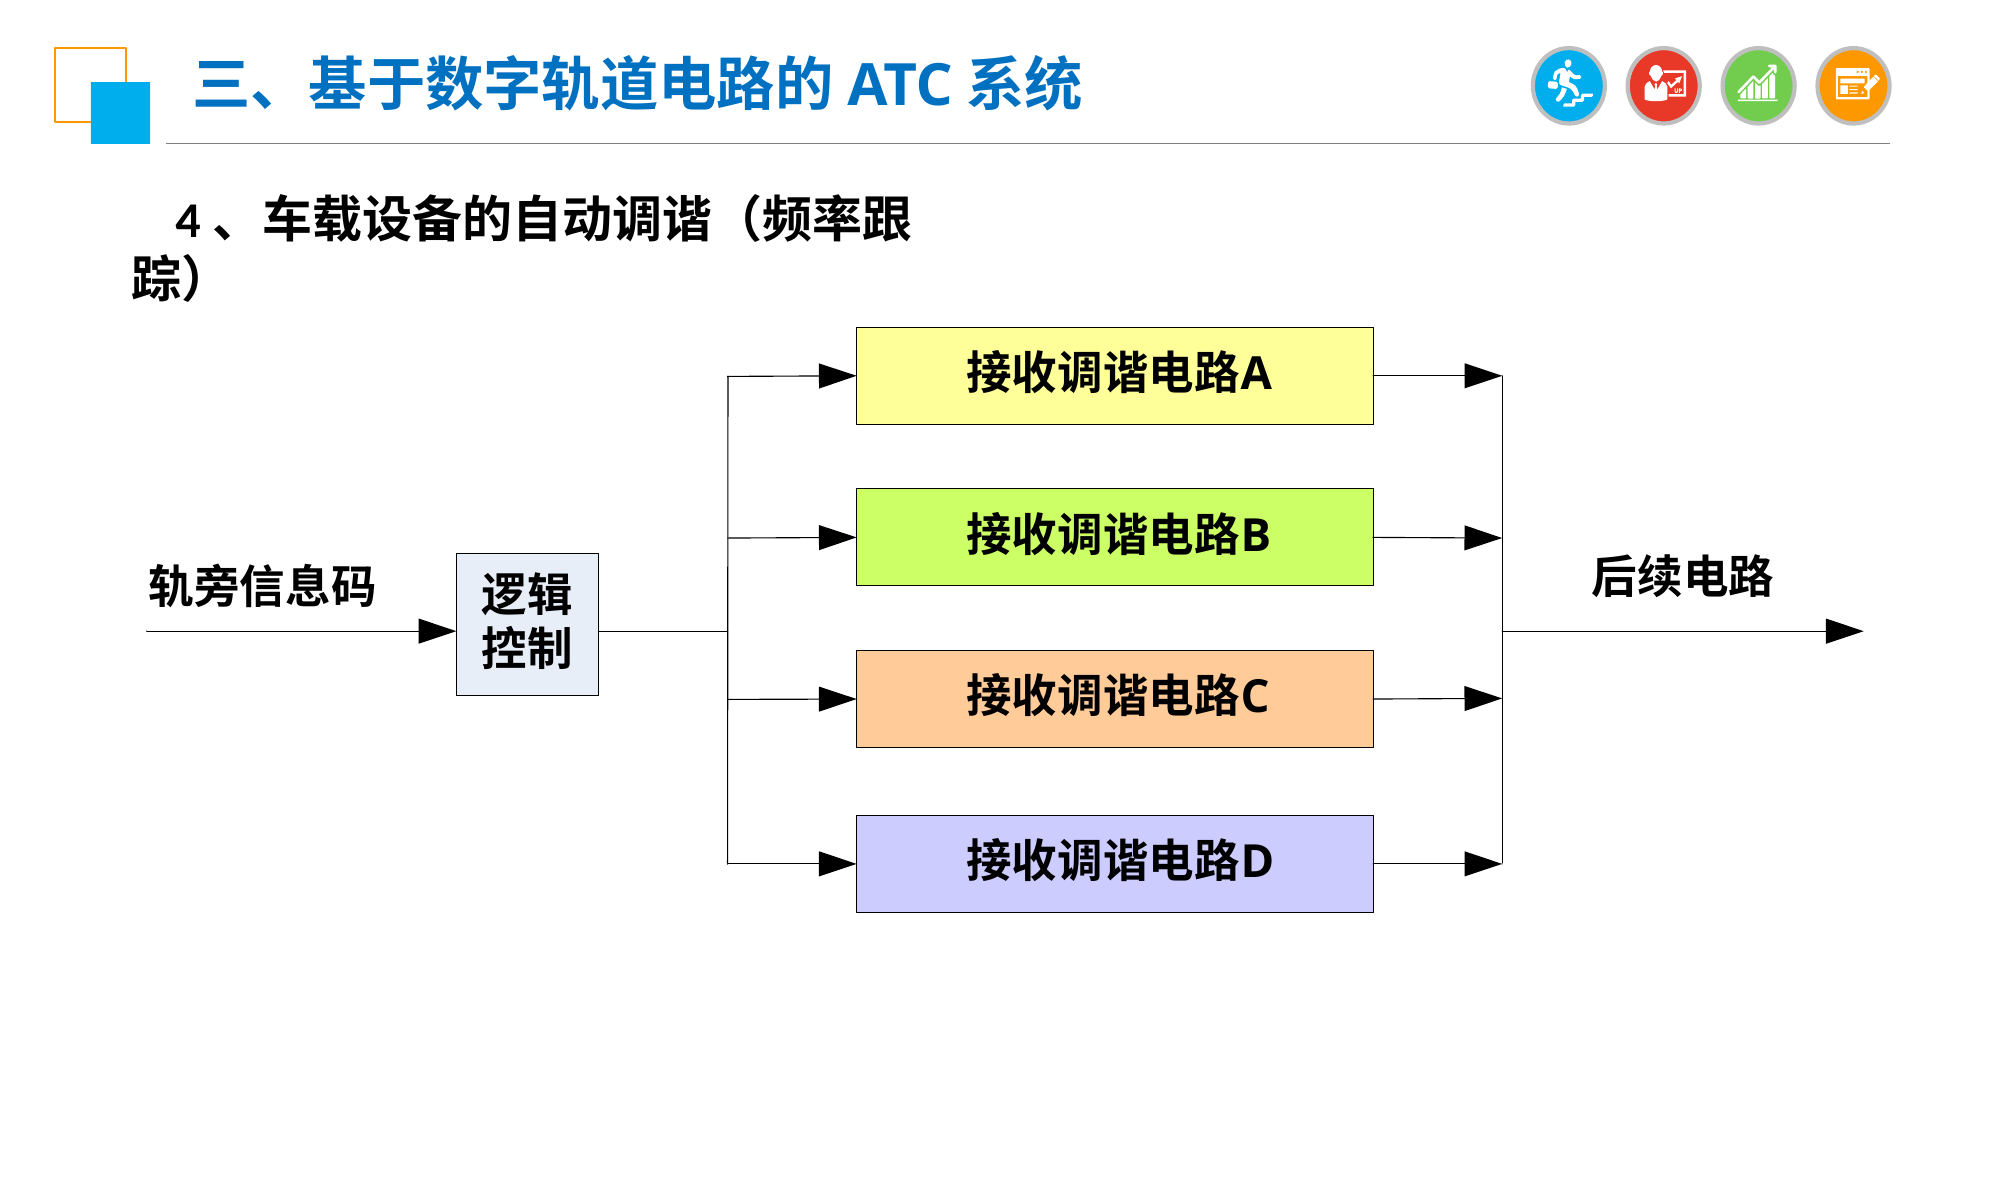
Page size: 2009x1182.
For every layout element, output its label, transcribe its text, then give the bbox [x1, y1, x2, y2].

text_box 三、基于数字轨道电路的ATC系统 [150, 39, 1098, 125]
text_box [101, 320, 1909, 919]
text_box 4、车载设备的自动调谐（频率跟踪） [116, 180, 984, 256]
